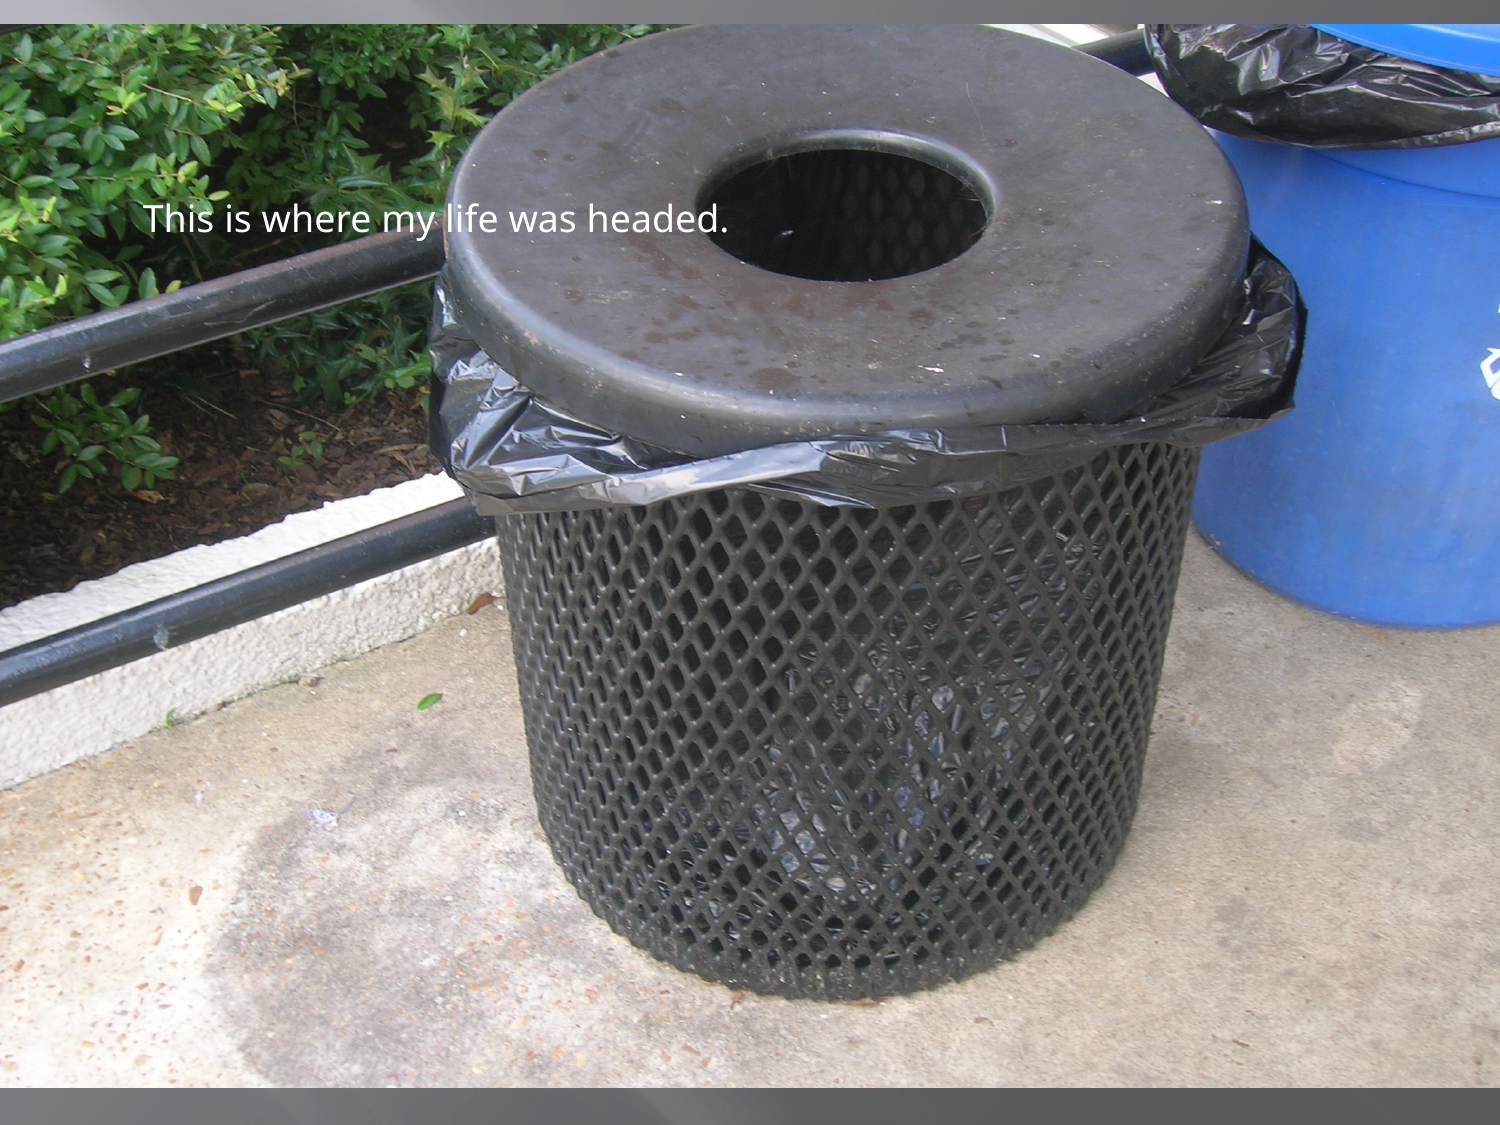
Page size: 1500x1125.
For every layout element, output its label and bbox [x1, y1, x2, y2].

list [0, 24, 1500, 1088]
